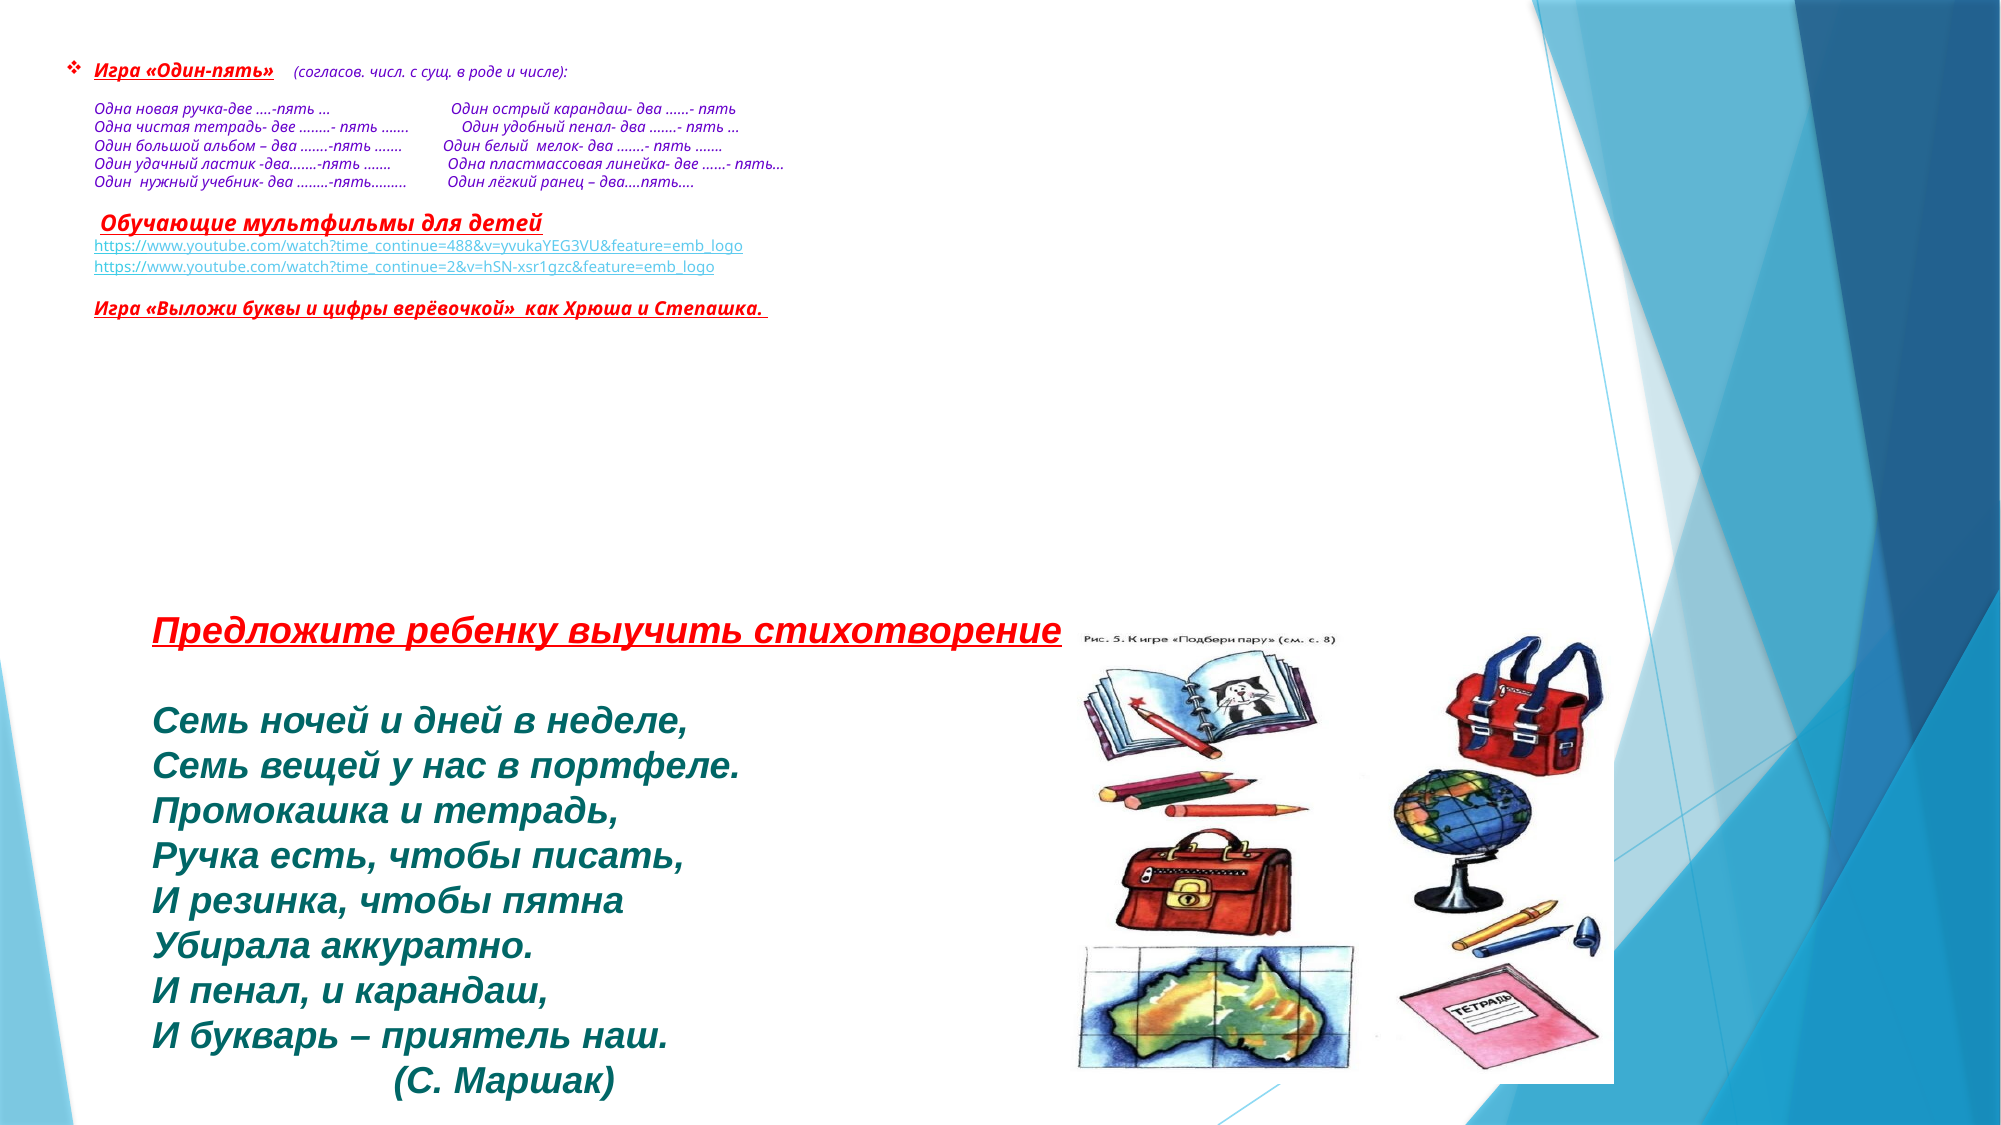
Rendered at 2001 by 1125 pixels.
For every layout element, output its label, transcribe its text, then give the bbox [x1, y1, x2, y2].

picture [1062, 627, 1615, 1084]
title Игра «Один-пять» (согласов. числ. с сущ. в роде и числе): Одна новая ручка-две ….-пять … Один острый карандаш- два ……- пять Одна чистая тетрадь- две ……..- пять ……. Один удобный пенал- два …….- пять … Один большой альбом – два …….-пять ……. Один белый мелок- два …….- пять ……. Один удачный ластик -два…….-пять ……. Одна пластмассовая линейка- две ……- пять… Один нужный учебник- два ……..-пять……... Один лёгкий ранец – два….пять…. Обучающие мультфильмы для детей https://www.youtube.com/watch?time_continue=488&v=yvukaYEG3VU&feature=emb_logo https://www.youtube.com/watch?time_continue=2&v=hSN-xsr1gzc&feature=emb_logo Игра «Выложи буквы и цифры верёвочкой» как Хрюша и Степашка. [50, 50, 1570, 329]
text_box Предложите ребенку выучить стихотворение Семь ночей и дней в неделе, Семь вещей у нас в портфеле. Промокашка и тетрадь, Ручка есть, чтобы писать, И резинка, чтобы пятна Убирала аккуратно. И пенал, и карандаш, И букварь – приятель наш. (С. Маршак) [137, 598, 1500, 1109]
